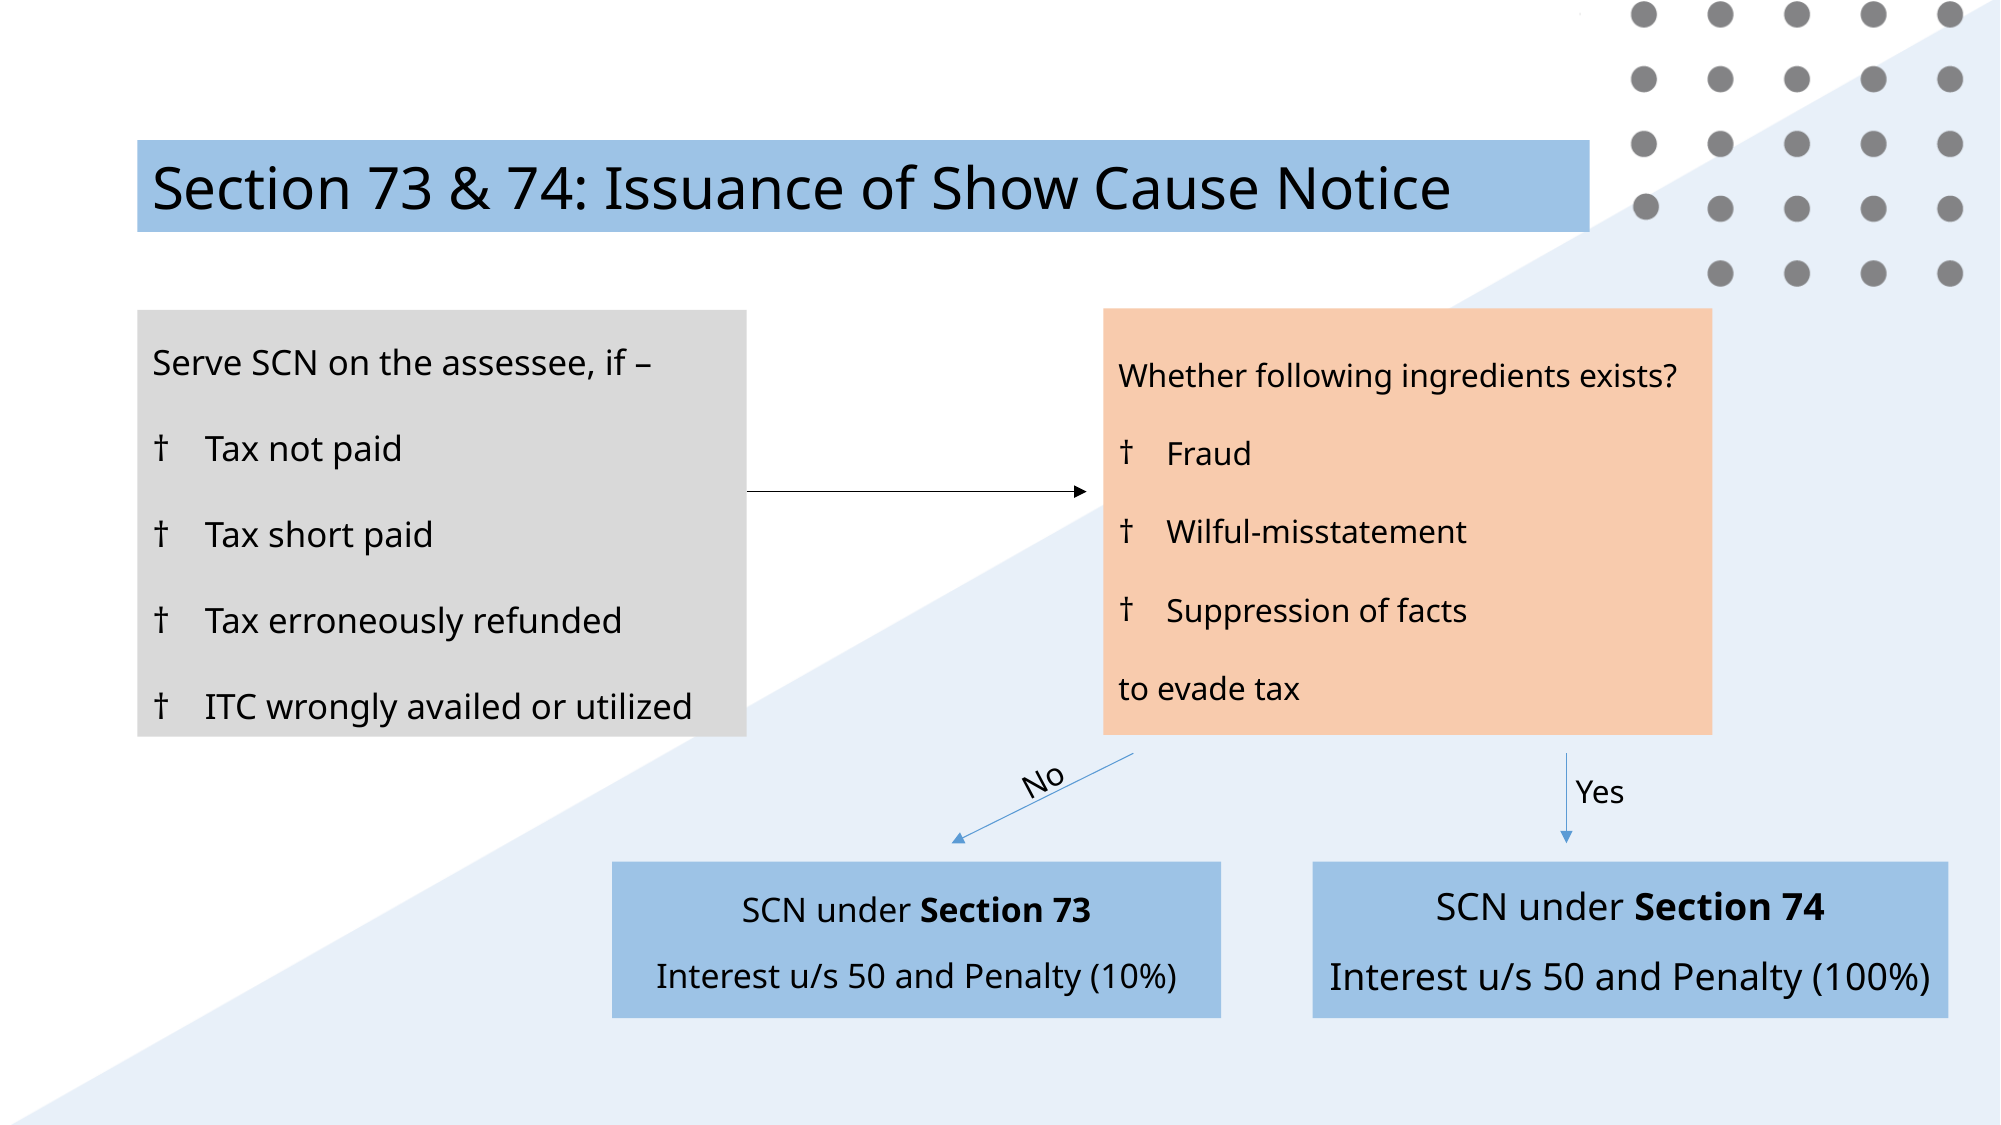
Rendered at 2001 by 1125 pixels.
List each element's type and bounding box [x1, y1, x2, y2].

text_box [951, 753, 1134, 844]
picture [0, 0, 2000, 1125]
